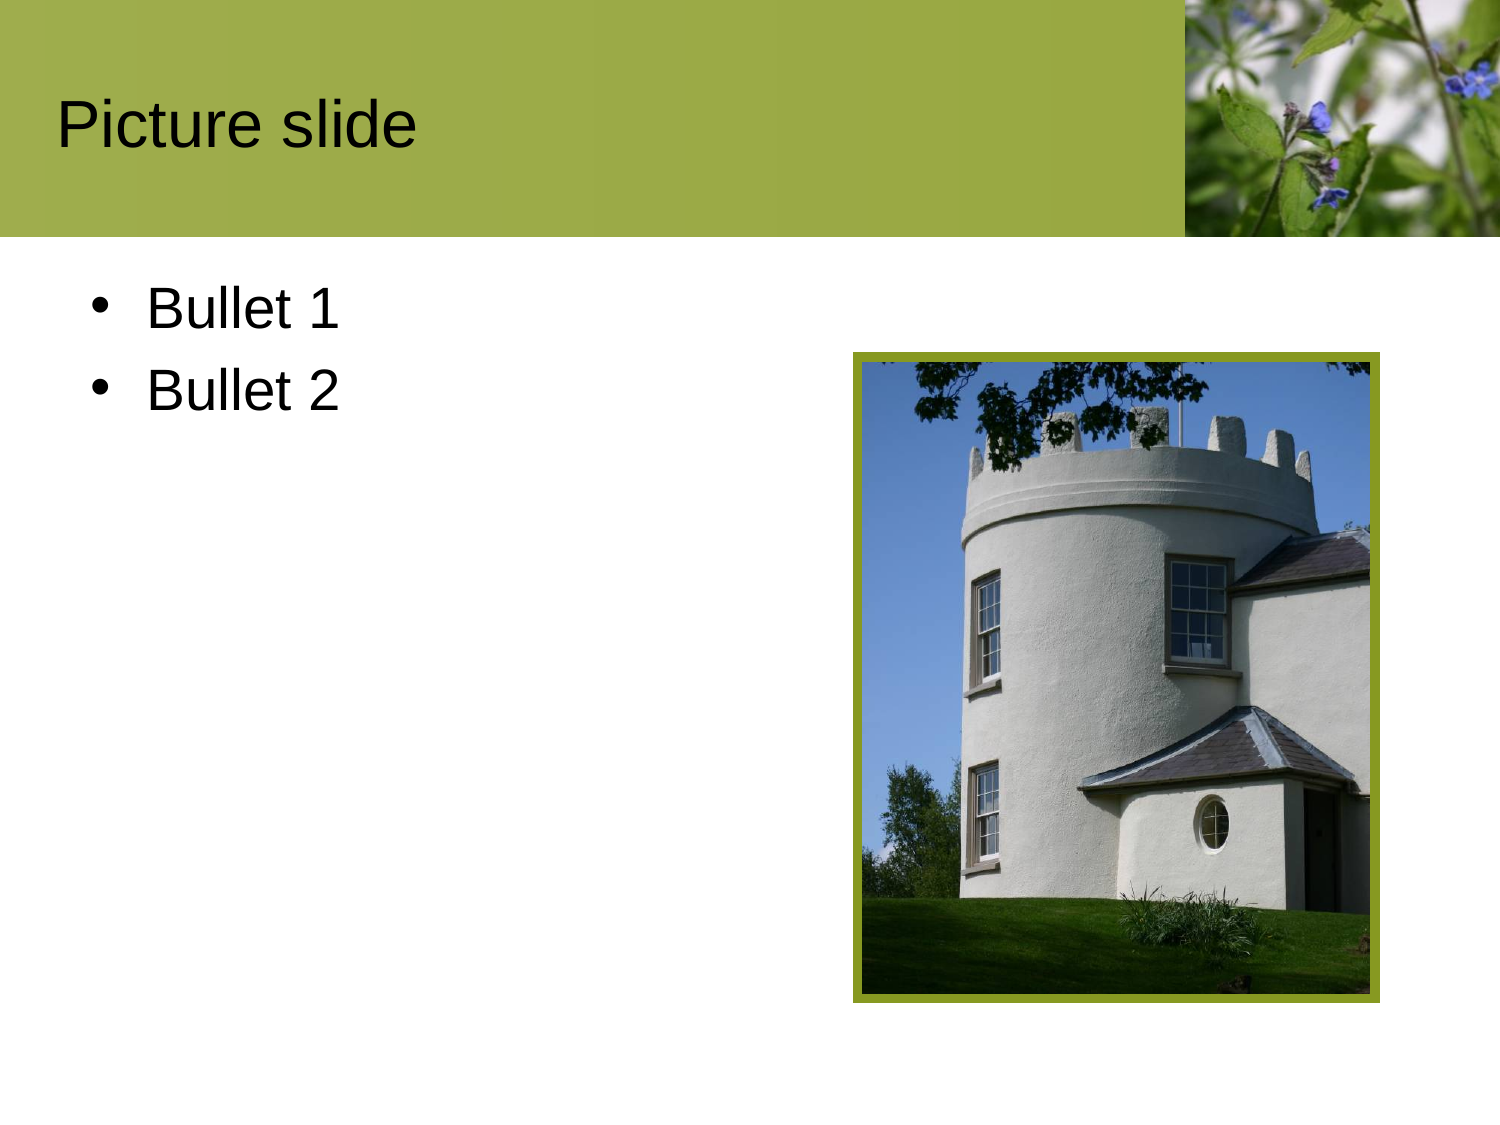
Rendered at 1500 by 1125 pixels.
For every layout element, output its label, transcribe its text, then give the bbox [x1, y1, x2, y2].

title Picture slide [41, 45, 1164, 197]
picture [861, 361, 1371, 994]
list Bullet 1 Bullet 2 [75, 262, 736, 1005]
picture [1185, 0, 1500, 237]
